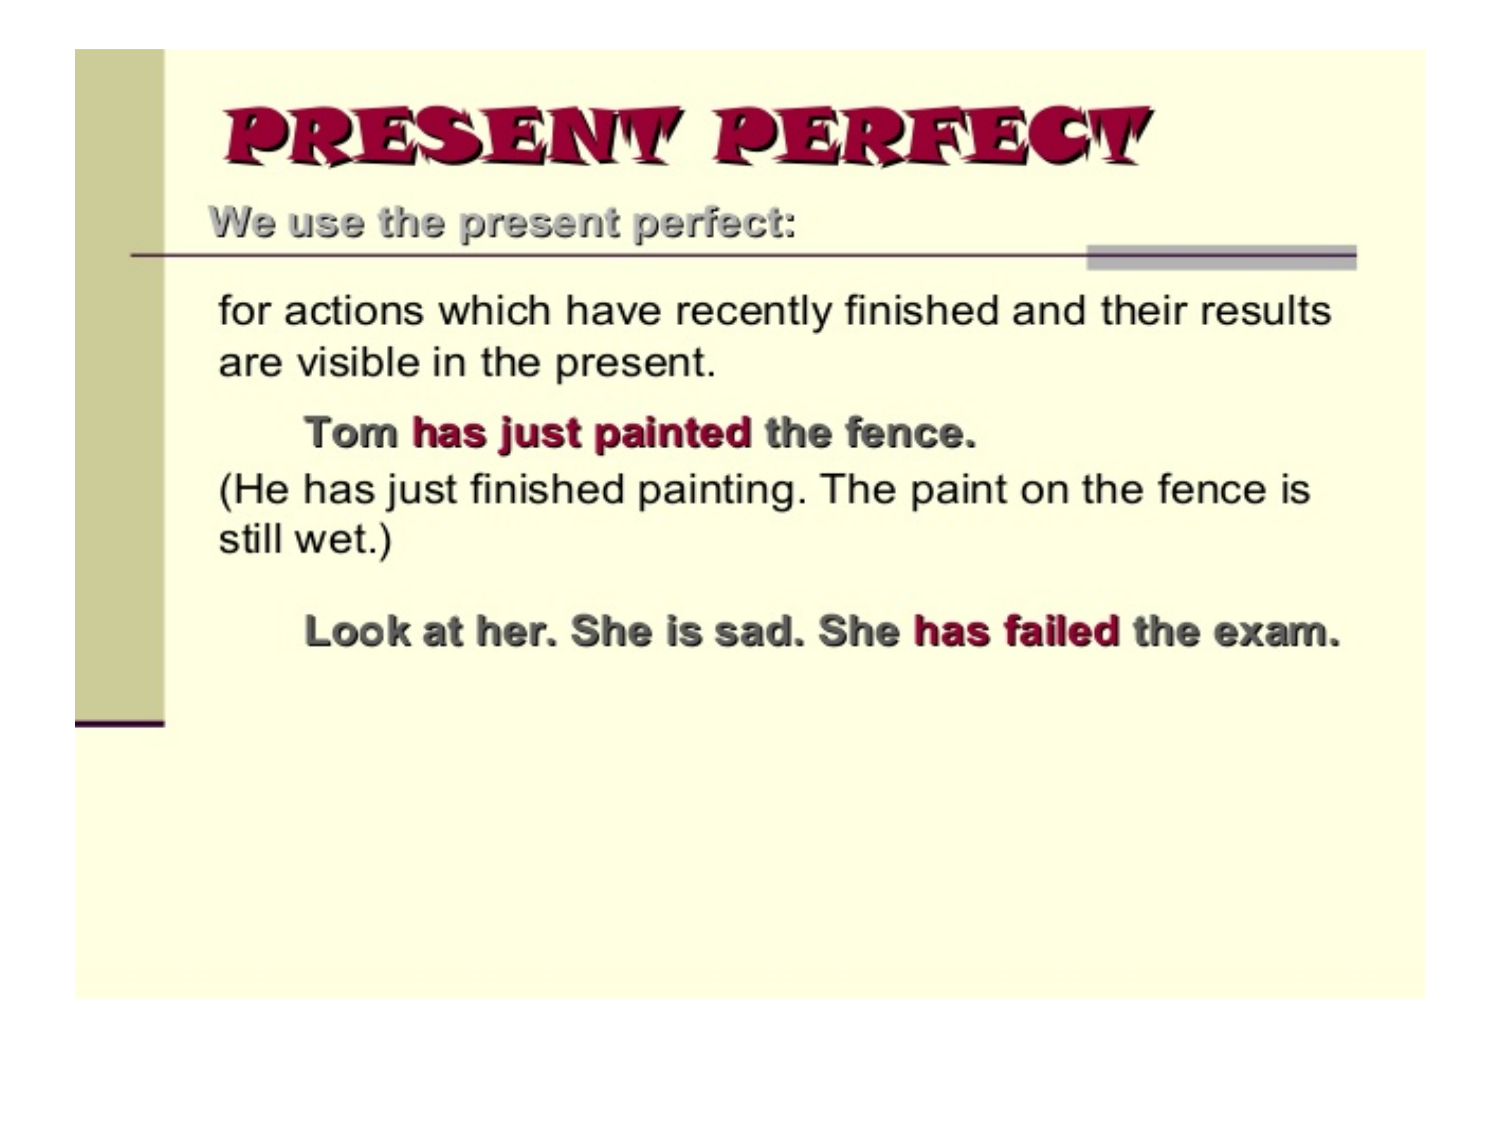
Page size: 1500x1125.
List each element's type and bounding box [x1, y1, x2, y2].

picture [74, 49, 1426, 1001]
